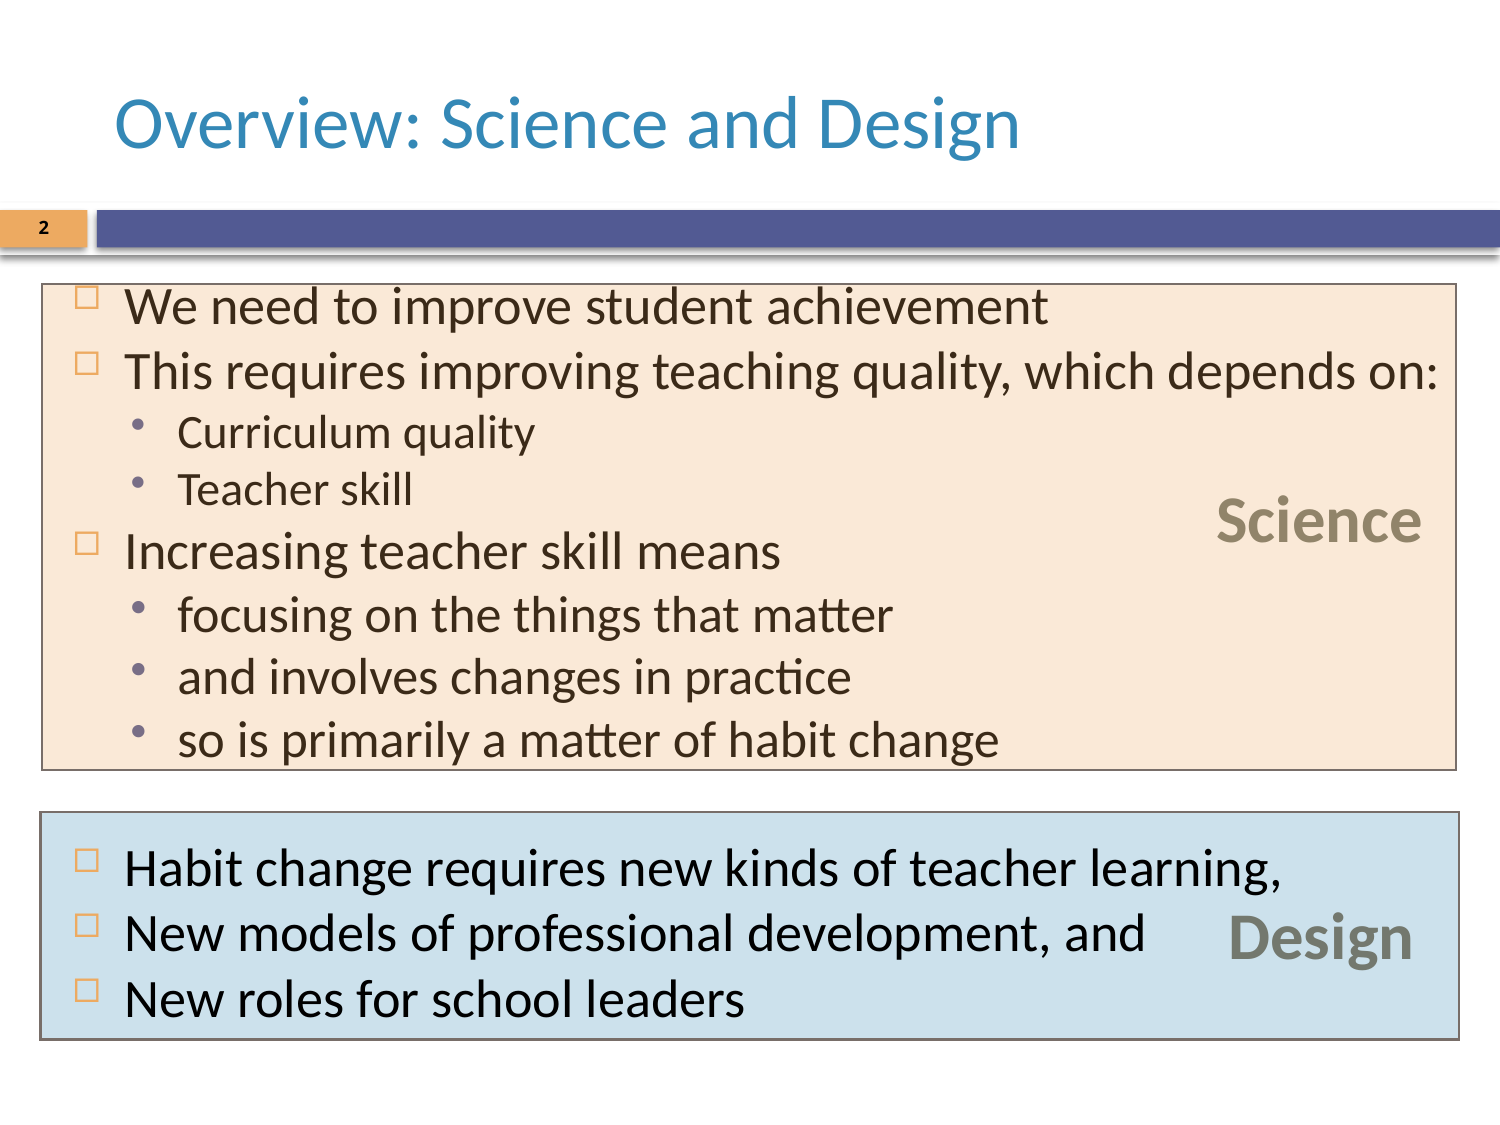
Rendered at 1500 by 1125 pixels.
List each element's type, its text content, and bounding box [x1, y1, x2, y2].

text_box Design [1168, 885, 1430, 980]
text_box [40, 811, 57, 1040]
slide_number 2 [0, 208, 88, 249]
title Overview: Science and Design [99, 37, 1438, 200]
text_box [41, 284, 1457, 771]
list We need to improve student achievement This requires improving teaching quality, which depends on: Curriculum quality Teacher skill Increasing teacher skill means focusing on the things that matter and involves changes in practice so is primarily a matter of habit change Habit change requires new kinds of teacher learning, New models of professional development, and New roles for school leaders [57, 262, 1500, 1050]
